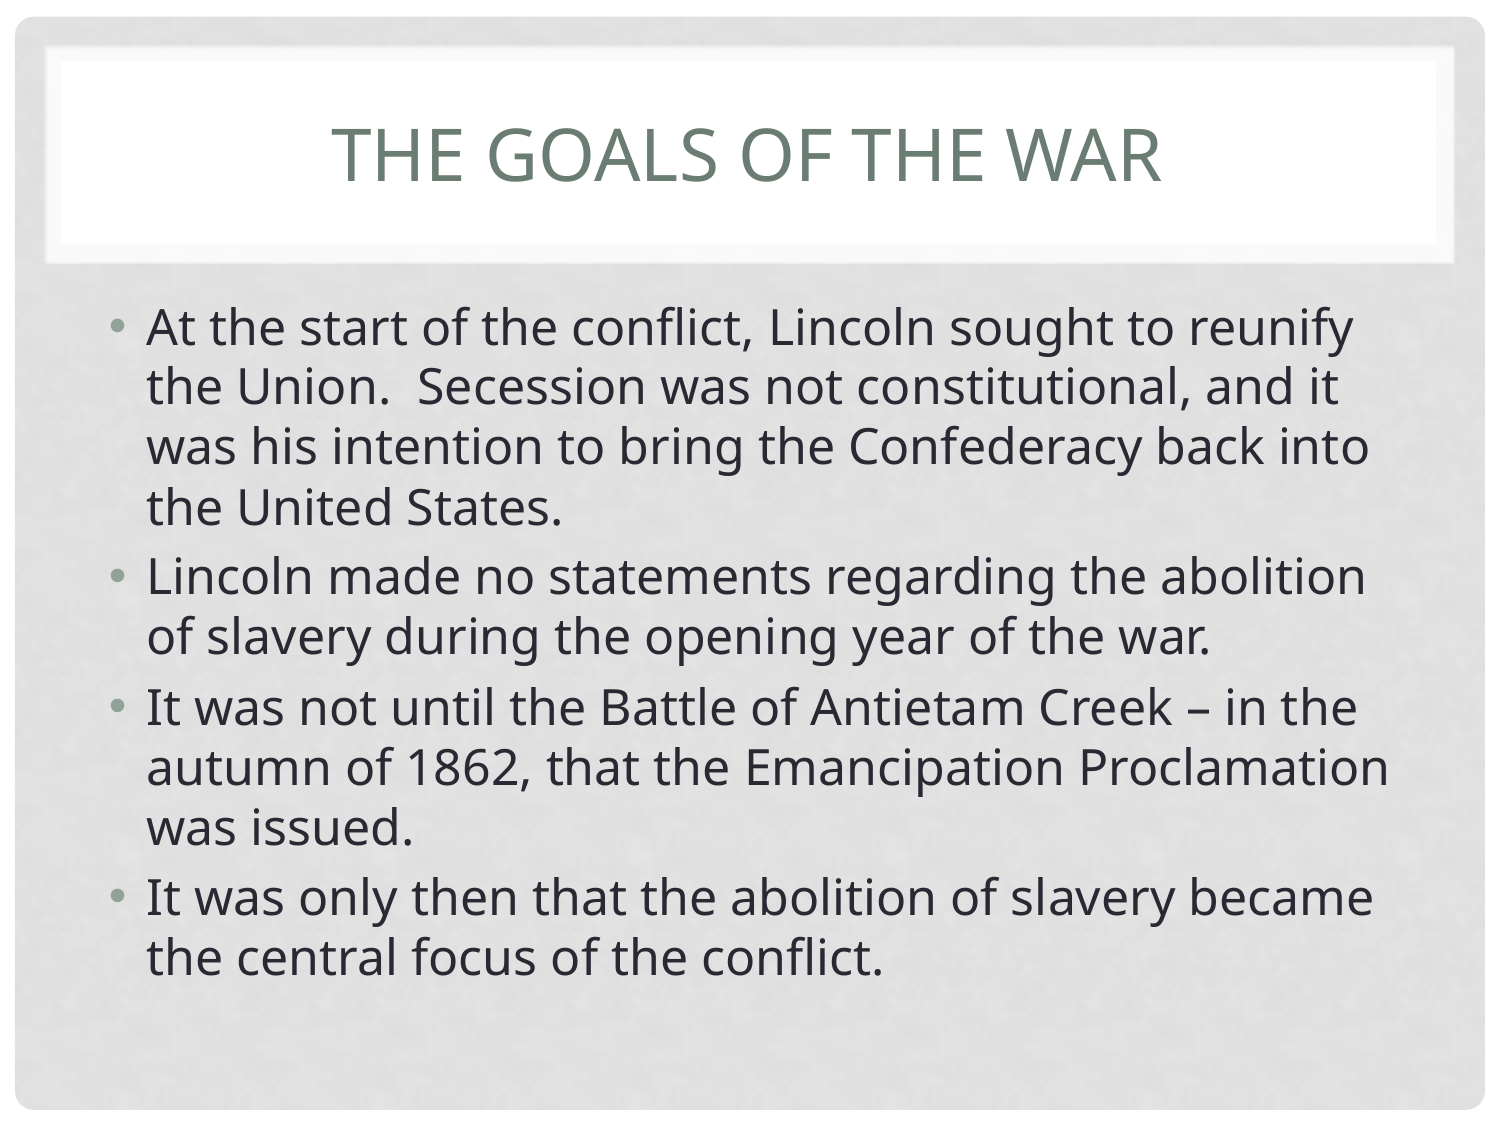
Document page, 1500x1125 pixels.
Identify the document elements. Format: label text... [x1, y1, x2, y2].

list At the start of the conflict, Lincoln sought to reunify the Union. Secession was not constitutional, and it was his intention to bring the Confederacy back into the United States. Lincoln made no statements regarding the abolition of slavery during the opening year of the war. It was not until the Battle of Antietam Creek – in the autumn of 1862, that the Emancipation Proclamation was issued. It was only then that the abolition of slavery became the central focus of the conflict. [75, 287, 1425, 1005]
title The goals of the war [69, 66, 1425, 238]
